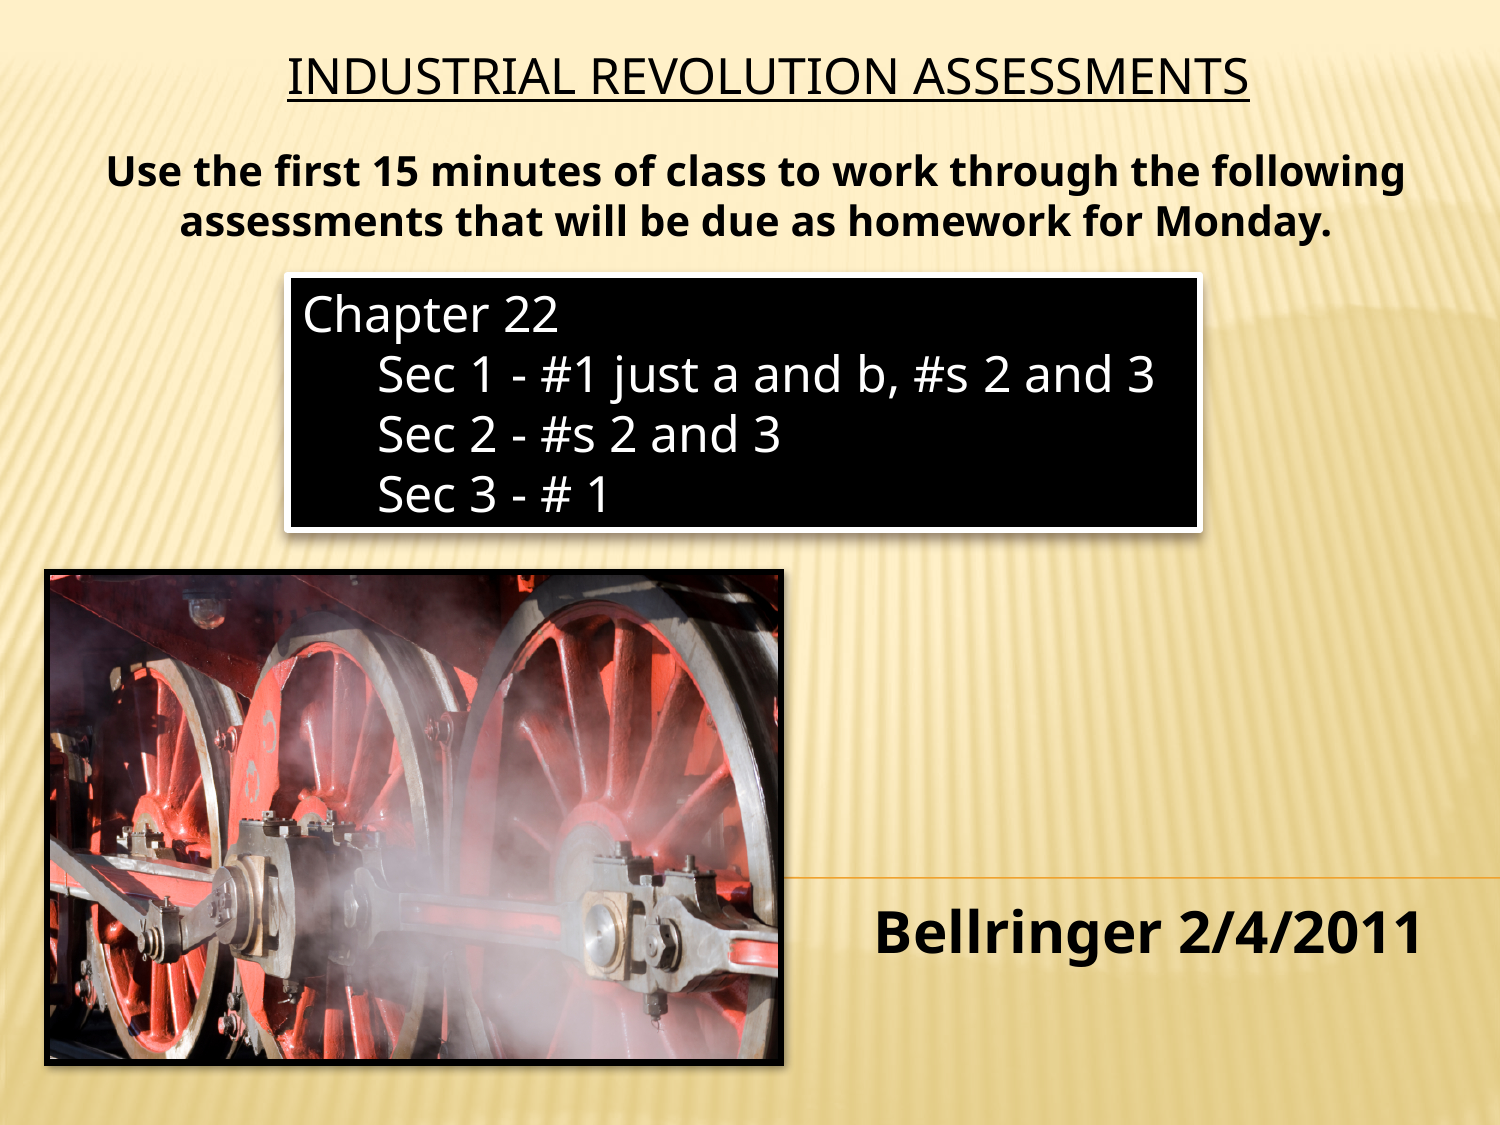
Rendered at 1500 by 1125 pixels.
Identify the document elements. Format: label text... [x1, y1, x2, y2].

picture [49, 574, 779, 1060]
text_box INDUSTRIAL REVOLUTION ASSESSMENTS [262, 37, 1275, 113]
text_box Chapter 22 Sec 1 - #1 just a and b, #s 2 and 3 Sec 2 - #s 2 and 3 Sec 3 - # 1 [284, 272, 1203, 533]
text_box Use the first 15 minutes of class to work through the following assessments that will be due as homework for Monday. [62, 137, 1450, 253]
text_box Bellringer 2/4/2011 [825, 887, 1475, 973]
